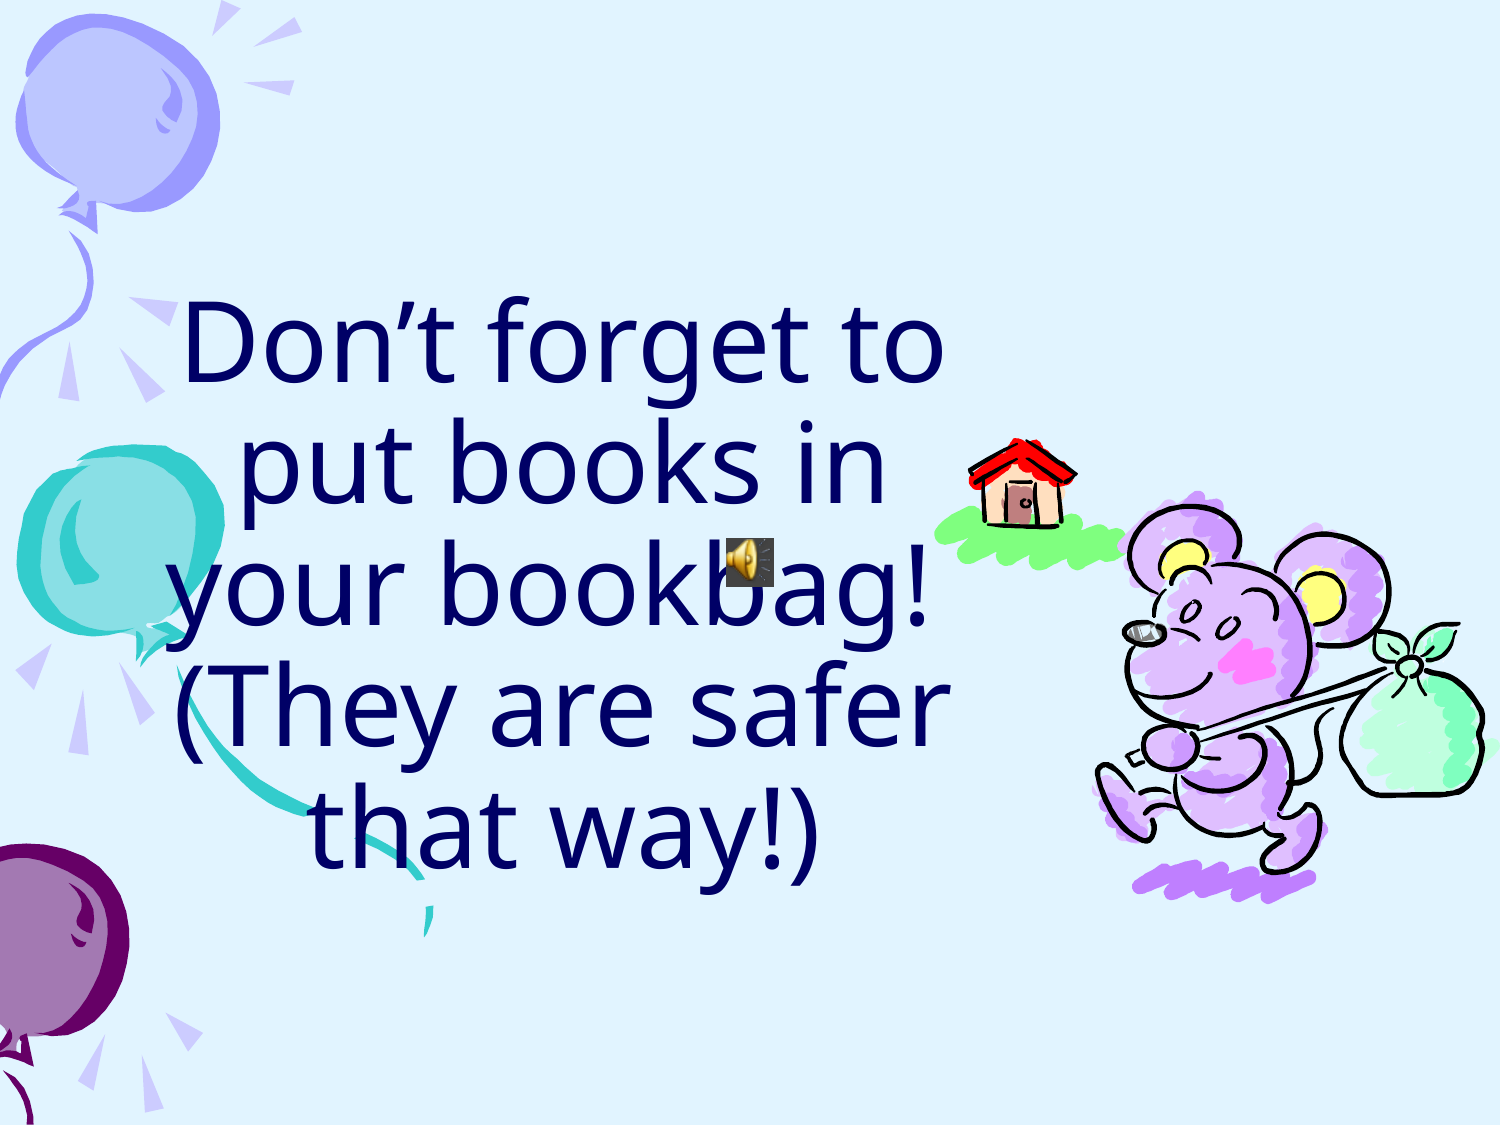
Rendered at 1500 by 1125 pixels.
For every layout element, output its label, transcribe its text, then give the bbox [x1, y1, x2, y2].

title Don’t forget to put books in your bookbag! (They are safer that way!) [87, 212, 1041, 901]
picture [724, 537, 776, 588]
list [933, 437, 1500, 906]
